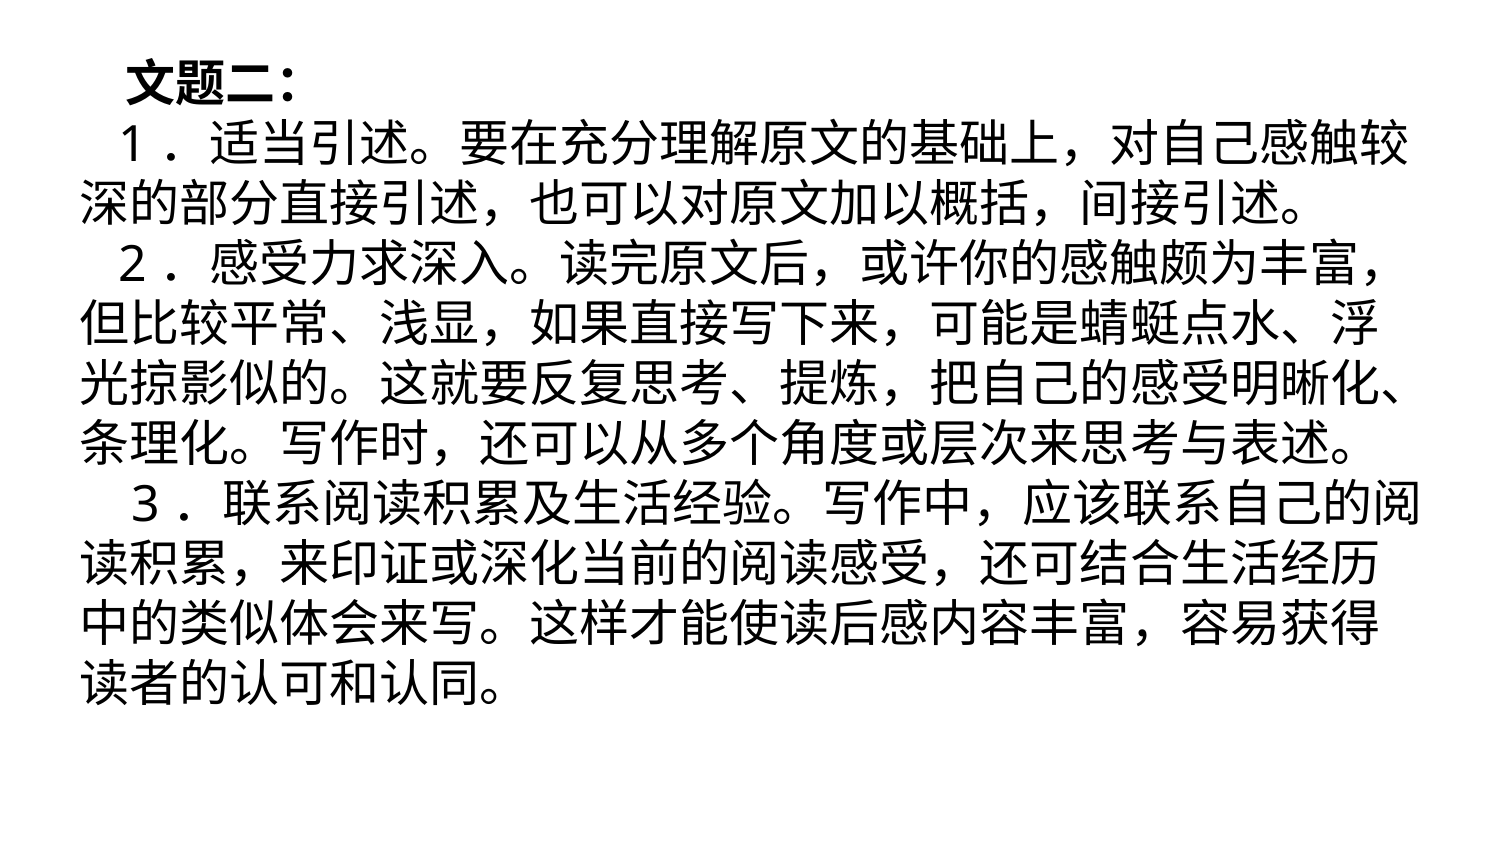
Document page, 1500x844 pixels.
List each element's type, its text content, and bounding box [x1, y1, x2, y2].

list 文题二： 1．适当引述。要在充分理解原文的基础上，对自己感触较深的部分直接引述，也可以对原文加以概括，间接引述。 2．感受力求深入。读完原文后，或许你的感触颇为丰富，但比较平常、浅显，如果直接写下来，可能是蜻蜓点水、浮光掠影似的。这就要反复思考、提炼，把自己的感受明晰化、条理化。写作时，还可以从多个角度或层次来思考与表述。 3．联系阅读积累及生活经验。写作中，应该联系自己的阅读积累，来印证或深化当前的阅读感受，还可结合生活经历中的类似体会来写。这样才能使读后感内容丰富，容易获得读者的认可和认同。 [64, 43, 1439, 685]
